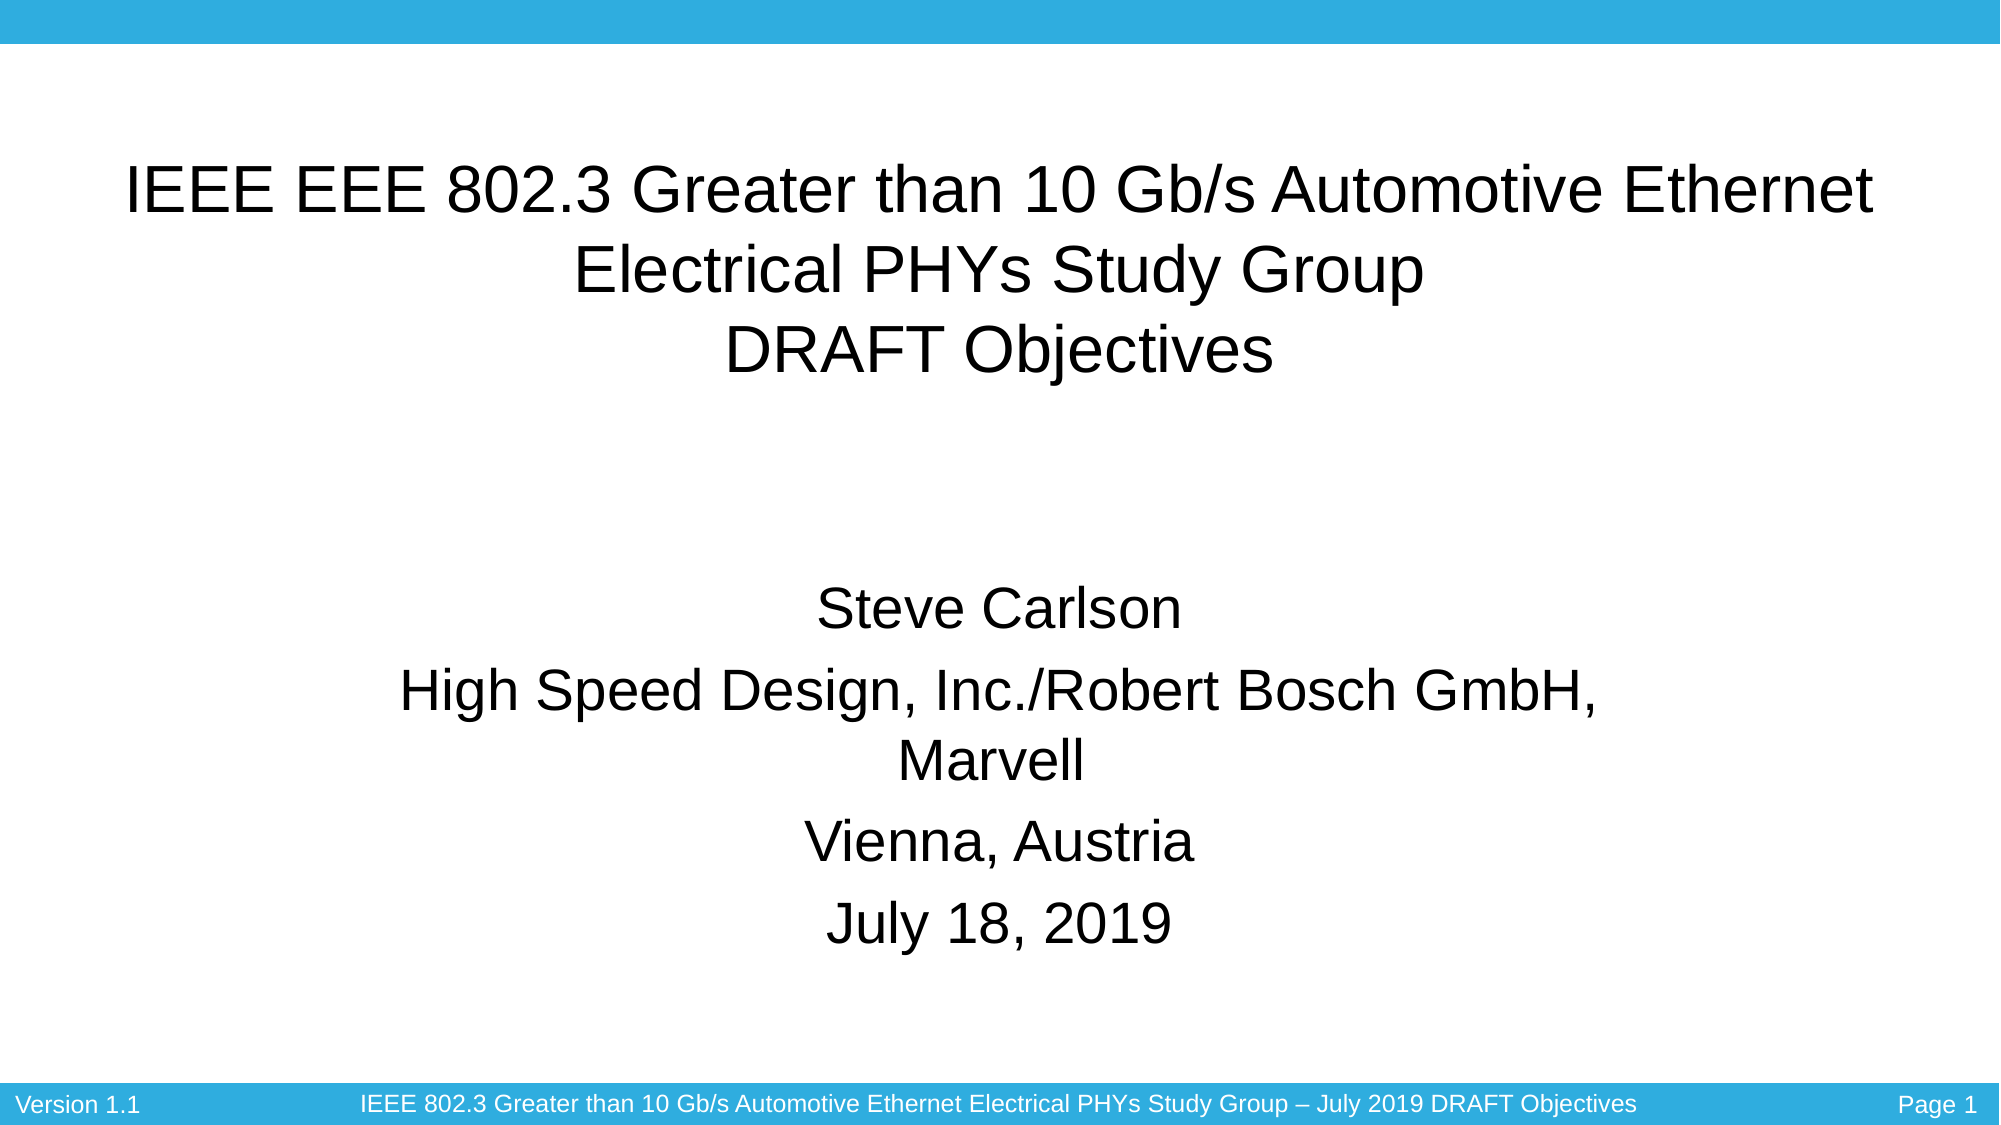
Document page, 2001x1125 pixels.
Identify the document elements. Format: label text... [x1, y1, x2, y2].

title IEEE EEE 802.3 Greater than 10 Gb/s Automotive Ethernet Electrical PHYs Study Group DRAFT Objectives [99, 228, 1900, 463]
subtitle Steve Carlson High Speed Design, Inc./Robert Bosch GmbH, Marvell Vienna, Austria July 18, 2019 [300, 562, 1700, 850]
